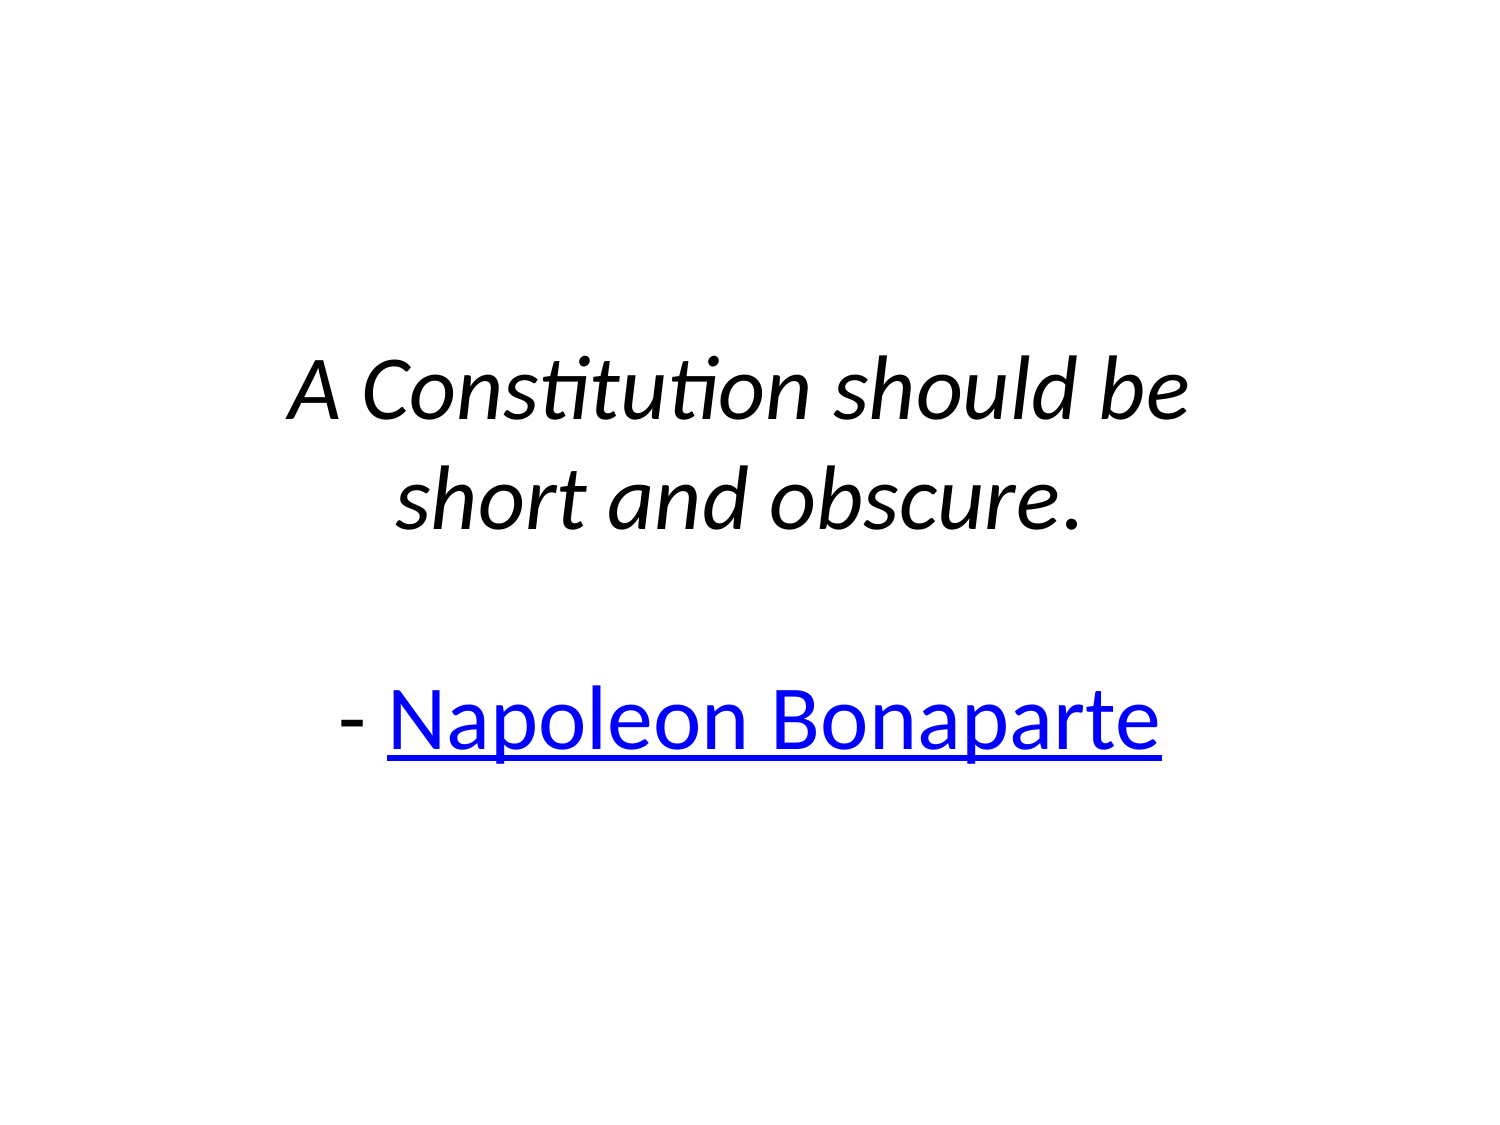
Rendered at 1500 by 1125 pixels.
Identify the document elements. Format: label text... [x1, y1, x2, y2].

title A Constitution should be short and obscure. - Napoleon Bonaparte [75, 45, 1425, 1050]
